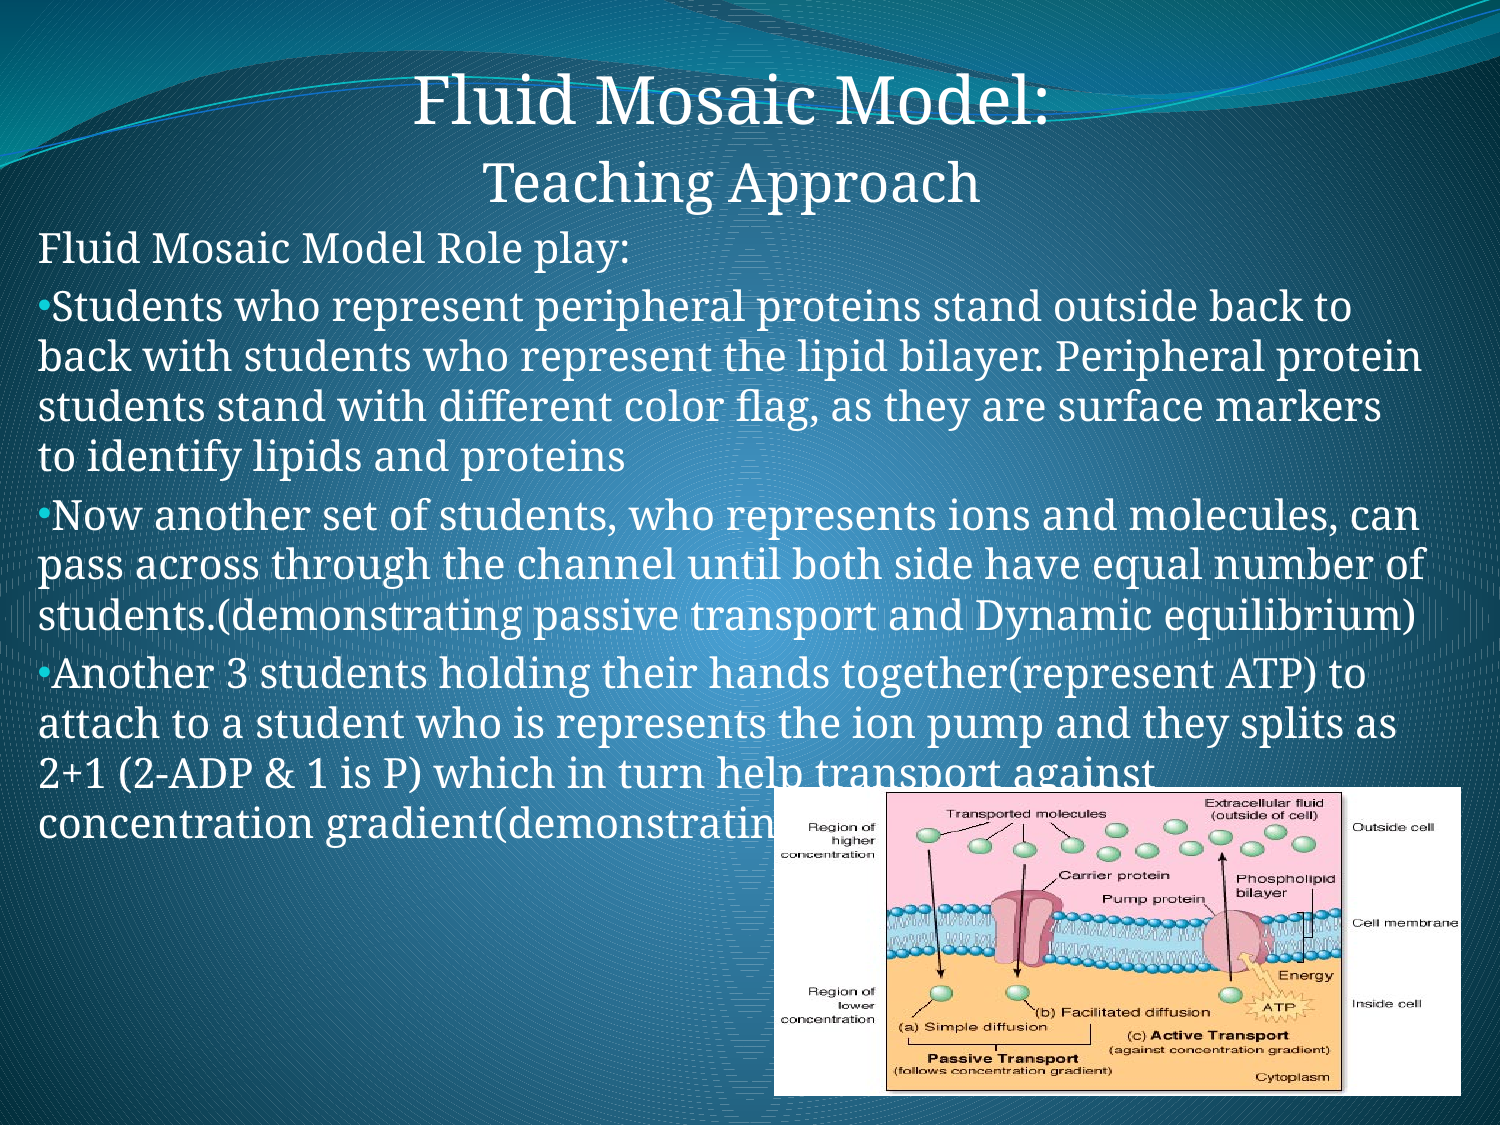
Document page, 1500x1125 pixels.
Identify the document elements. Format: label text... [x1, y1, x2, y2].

picture [774, 787, 1462, 1096]
subtitle Fluid Mosaic Model: Teaching Approach Fluid Mosaic Model Role play: Students who represent peripheral proteins stand outside back to back with students who represent the lipid bilayer. Peripheral protein students stand with different color flag, as they are surface markers to identify lipids and proteins Now another set of students, who represents ions and molecules, can pass across through the channel until both side have equal number of students.(demonstrating passive transport and Dynamic equilibrium) Another 3 students holding their hands together(represent ATP) to attach to a student who is represents the ion pump and they splits as 2+1 (2-ADP & 1 is P) which in turn help transport against concentration gradient(demonstrating active transport). [37, 50, 1438, 1063]
